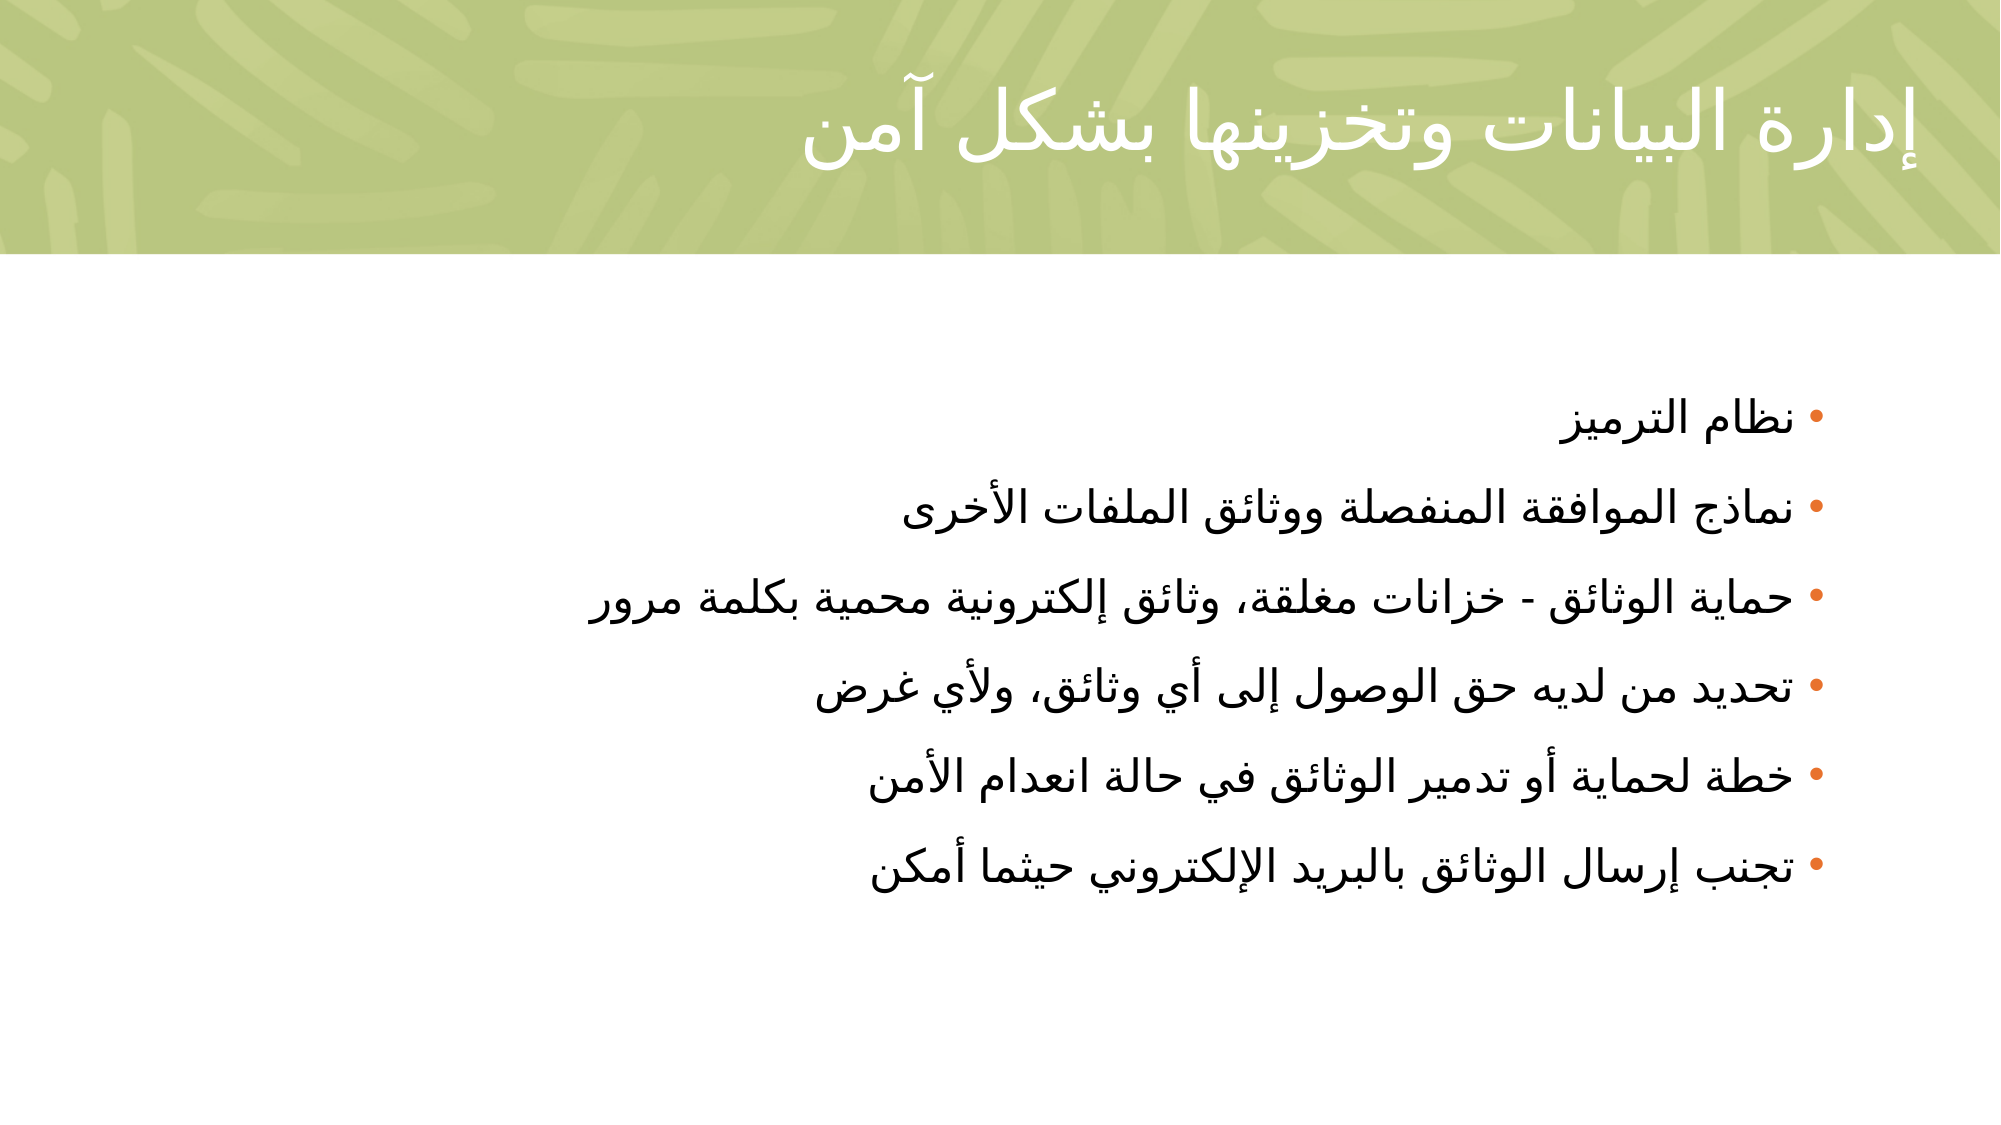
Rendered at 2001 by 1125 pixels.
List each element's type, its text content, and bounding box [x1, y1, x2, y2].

picture [0, 0, 2000, 1125]
list نظام الترميز نماذج الموافقة المنفصلة ووثائق الملفات الأخرى حماية الوثائق - خزانات مغلقة، وثائق إلكترونية محمية بكلمة مرور تحديد من لديه حق الوصول إلى أي وثائق، ولأي غرض خطة لحماية أو تدمير الوثائق في حالة انعدام الأمن تجنب إرسال الوثائق بالبريد الإلكتروني حيثما أمكن [237, 374, 1833, 1036]
title إدارة البيانات وتخزينها بشكل آمن [61, 33, 1938, 220]
